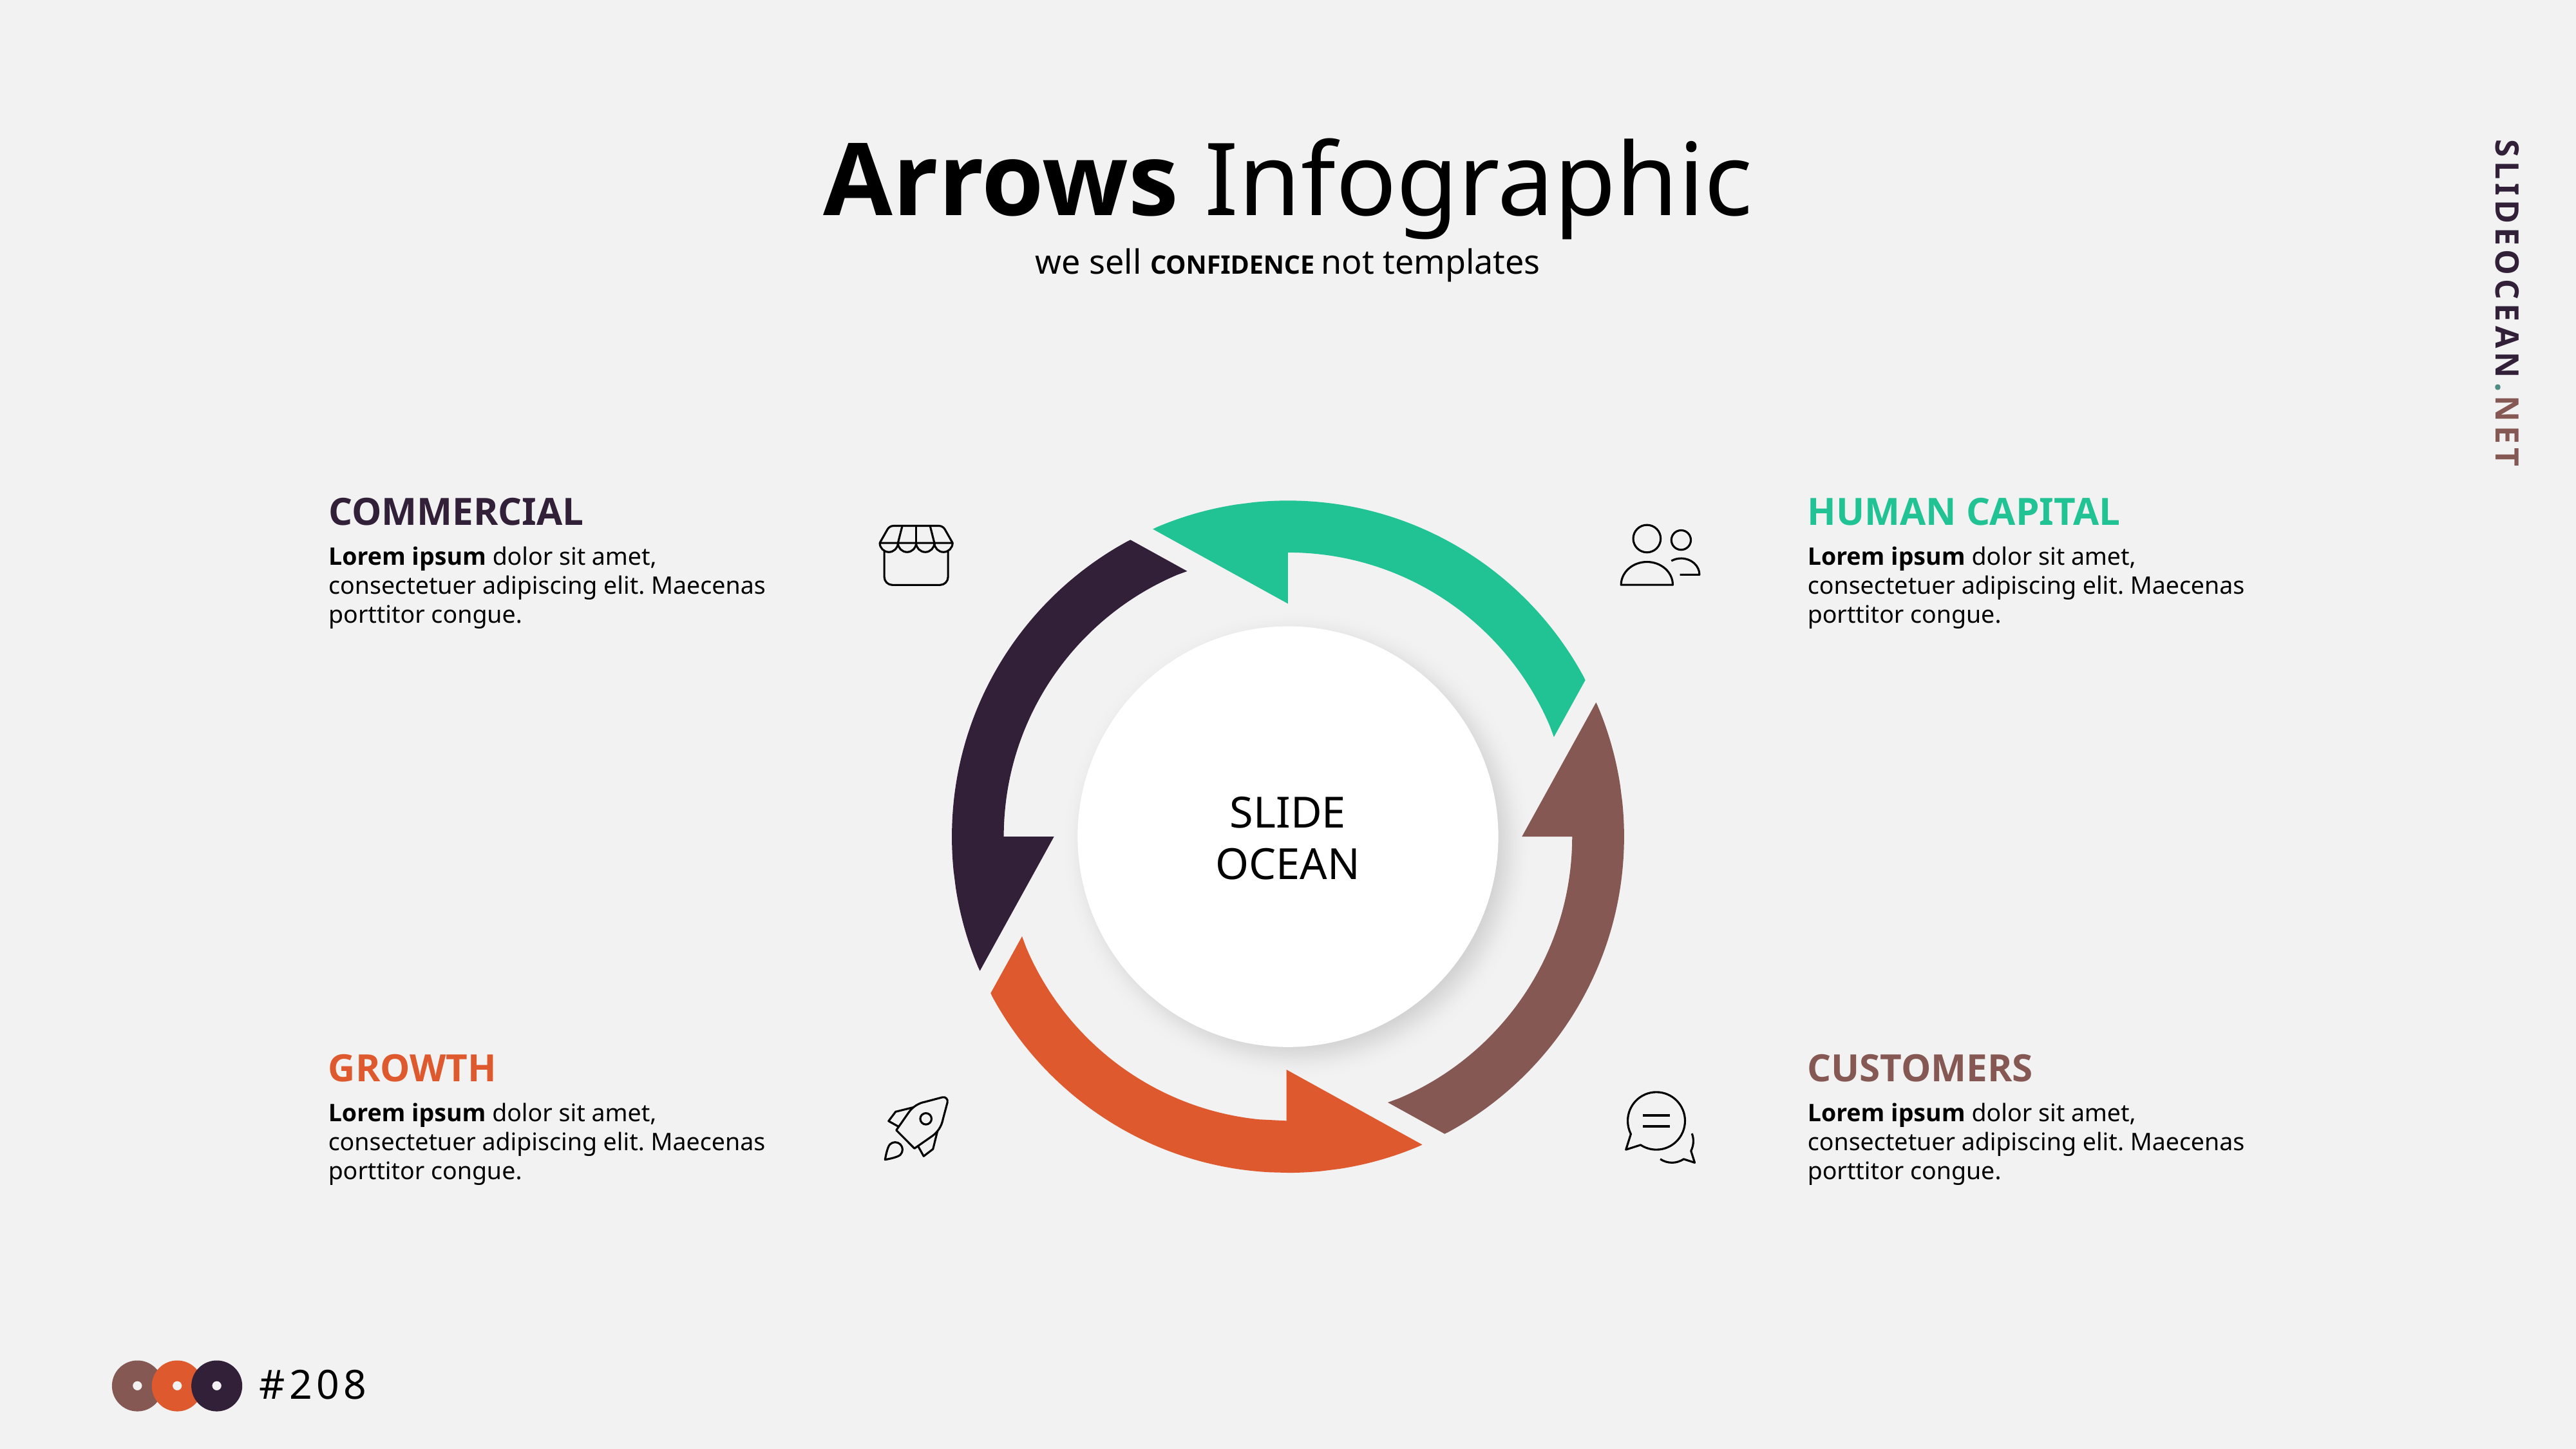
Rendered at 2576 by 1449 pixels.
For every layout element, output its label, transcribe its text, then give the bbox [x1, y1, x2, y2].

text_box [1797, 482, 2258, 634]
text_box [1797, 1039, 2258, 1191]
text_box we sell CONFIDENCE not templates [1026, 241, 1550, 285]
text_box [1625, 1092, 1685, 1150]
text_box [1671, 530, 1691, 550]
text_box [1625, 562, 1673, 585]
text_box Arrows Infographic [813, 110, 1763, 241]
text_box [880, 526, 951, 585]
text_box [885, 1142, 903, 1160]
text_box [318, 482, 779, 634]
text_box #208 [259, 1359, 402, 1408]
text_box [951, 500, 1625, 1173]
text_box [1671, 558, 1700, 575]
text_box [1660, 1133, 1695, 1163]
text_box [888, 1097, 948, 1157]
text_box [1633, 525, 1661, 553]
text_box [318, 1039, 779, 1191]
